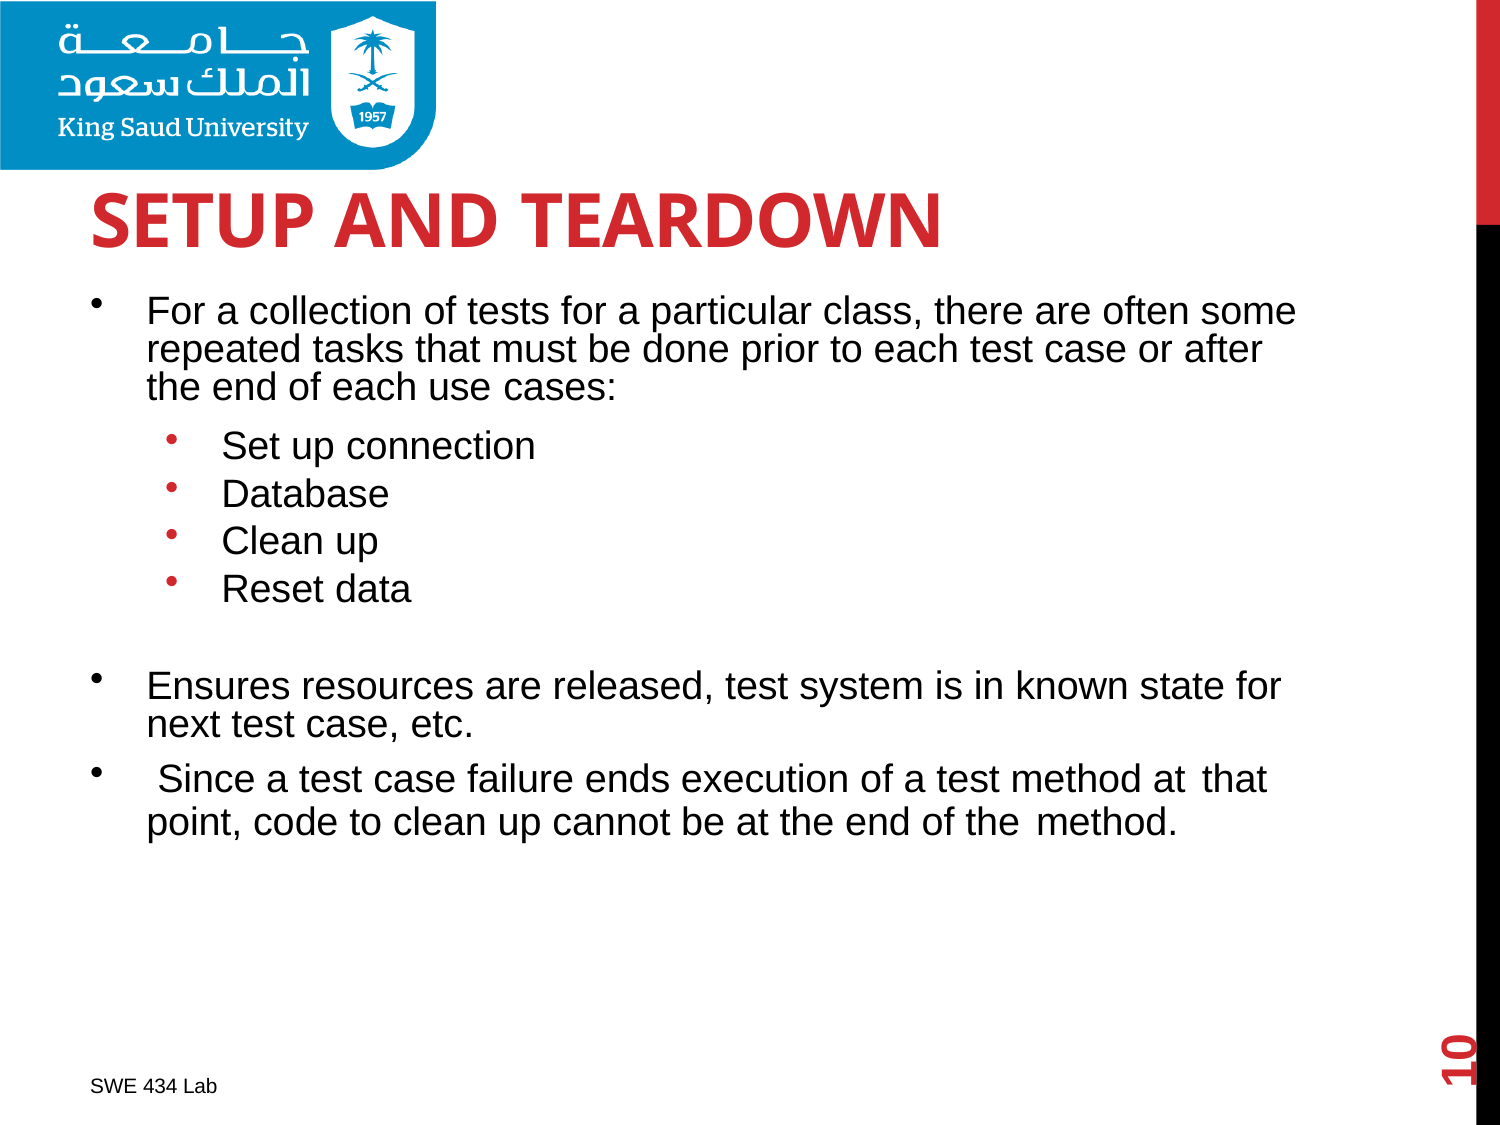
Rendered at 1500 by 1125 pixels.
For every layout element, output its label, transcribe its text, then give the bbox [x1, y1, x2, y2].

text_box For a collection of tests for a particular class, there are often some repeated tasks that must be done prior to each test case or after the end of each use cases: Set up connection Database Clean up Reset data Ensures resources are released, test system is in known state for next test case, etc. Since a test case failure ends execution of a test method at that point, code to clean up cannot be at the end of the method. [87, 293, 1311, 844]
footer SWE 434 Lab [87, 1074, 220, 1125]
text_box [0, 0, 438, 175]
text_box 10 [1433, 1030, 1489, 1091]
title SETUP AND TEARDOWN [87, 172, 1062, 293]
